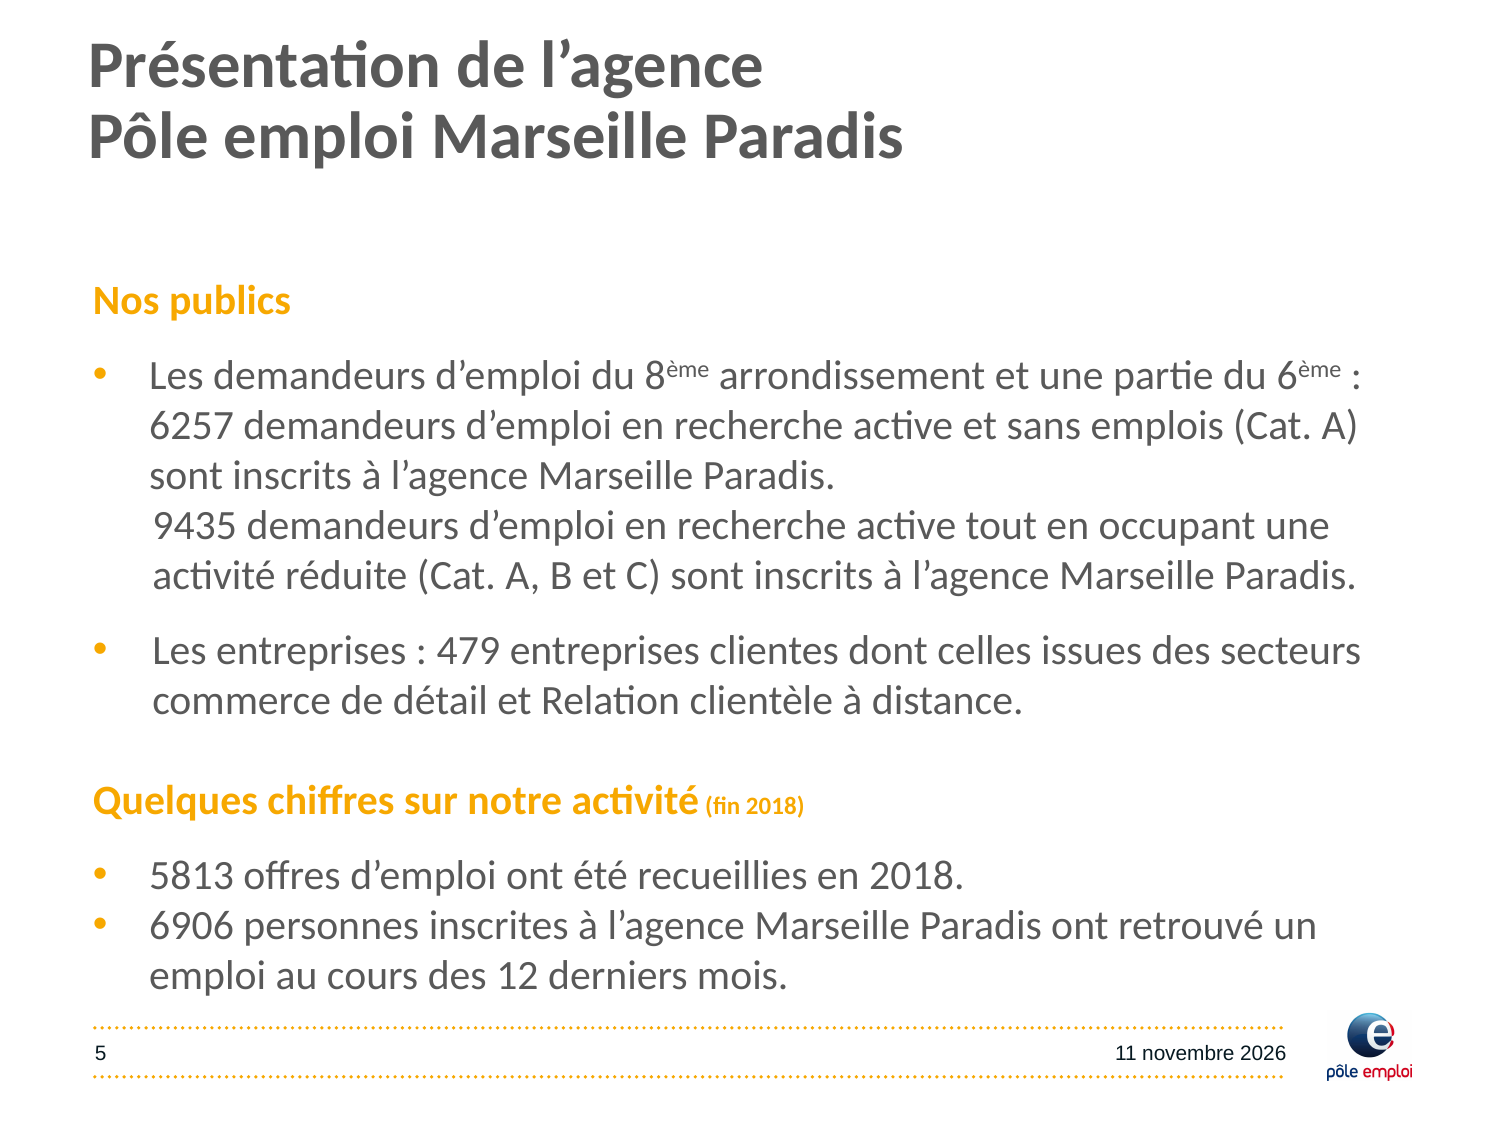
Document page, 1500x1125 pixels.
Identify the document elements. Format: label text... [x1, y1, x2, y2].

picture [1327, 1010, 1412, 1081]
slide_number 5 [94, 1027, 216, 1077]
title Présentation de l’agence Pôle emploi Marseille Paradis [0, 0, 1413, 233]
text_box Nos publics Les demandeurs d’emploi du 8ème arrondissement et une partie du 6ème : 6257 demandeurs d’emploi en recherche active et sans emplois (Cat. A) sont inscrits à l’agence Marseille Paradis. 9435 demandeurs d’emploi en recherche active tout en occupant une activité réduite (Cat. A, B et C) sont inscrits à l’agence Marseille Paradis. Les entreprises : 479 entreprises clientes dont celles issues des secteurs commerce de détail et Relation clientèle à distance. Quelques chiffres sur notre activité (fin 2018) 5813 offres d’emploi ont été recueillies en 2018. 6906 personnes inscrites à l’agence Marseille Paradis ont retrouvé un emploi au cours des 12 derniers mois. [78, 265, 1413, 1006]
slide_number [944, 1027, 1287, 1077]
